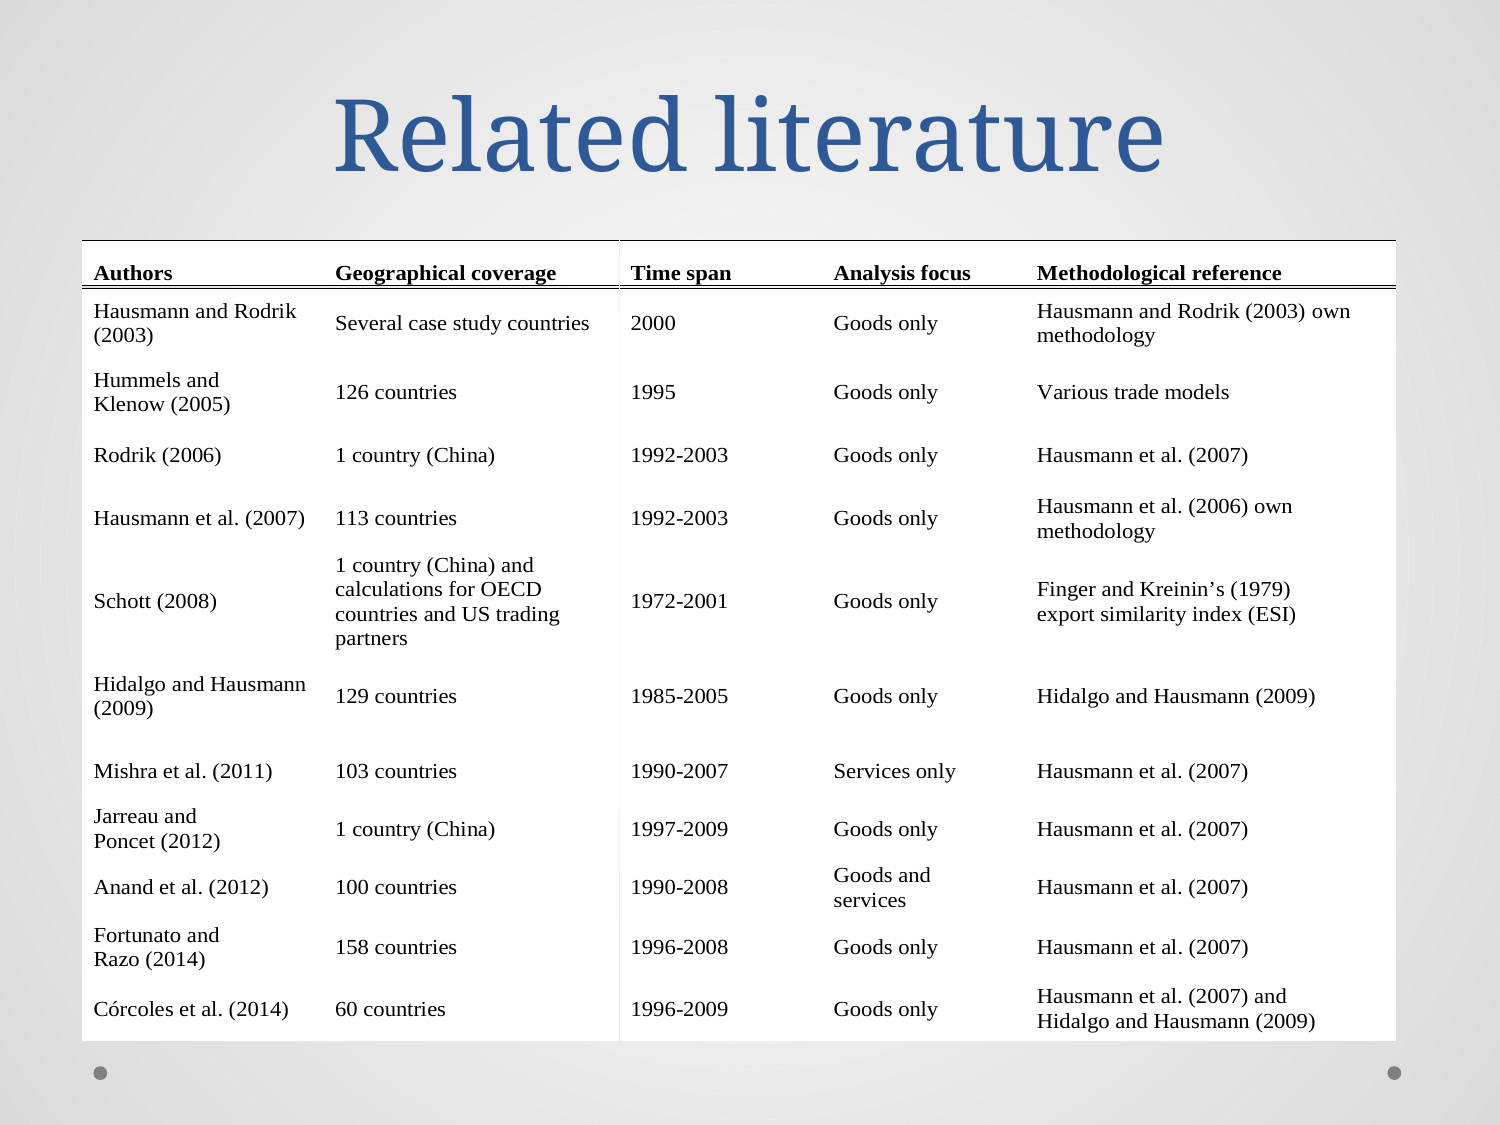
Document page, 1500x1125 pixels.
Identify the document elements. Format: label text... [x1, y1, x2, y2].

picture [62, 212, 1413, 1041]
title Related literature [75, 0, 1425, 263]
